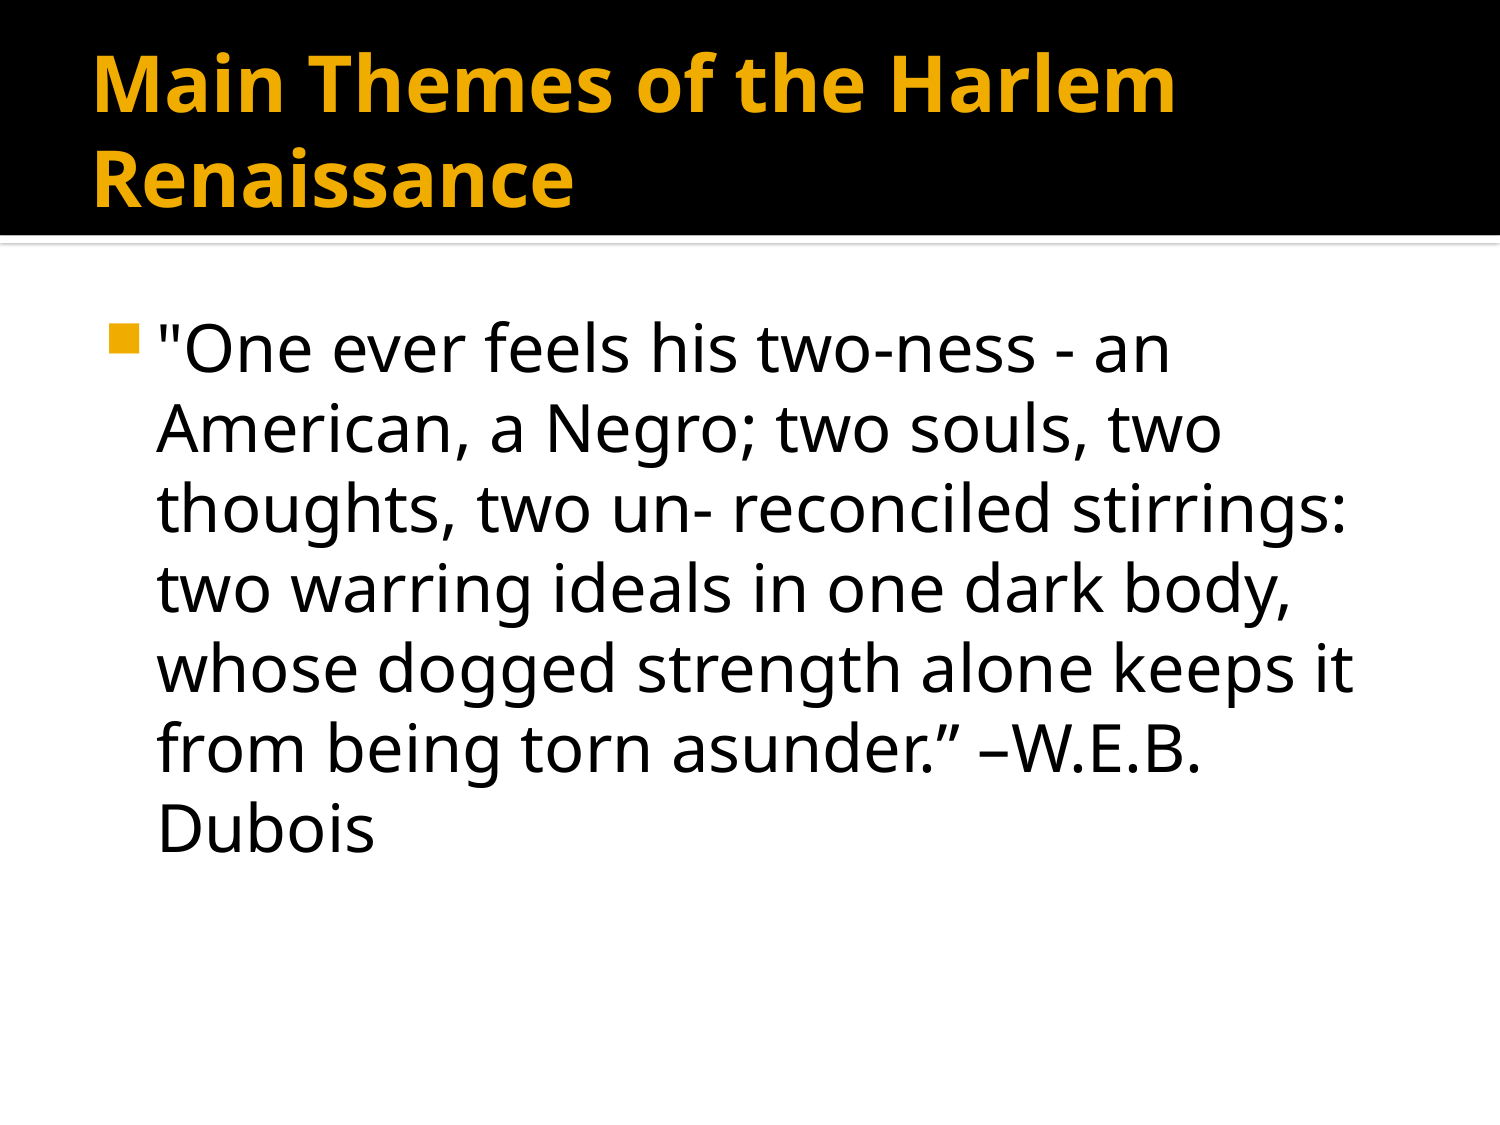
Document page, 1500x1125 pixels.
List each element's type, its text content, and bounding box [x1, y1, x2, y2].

list "One ever feels his two-ness - an American, a Negro; two souls, two thoughts, two un- reconciled stirrings: two warring ideals in one dark body, whose dogged strength alone keeps it from being torn asunder.” –W.E.B. Dubois [75, 291, 1425, 1050]
title Main Themes of the Harlem Renaissance [75, 25, 1425, 231]
